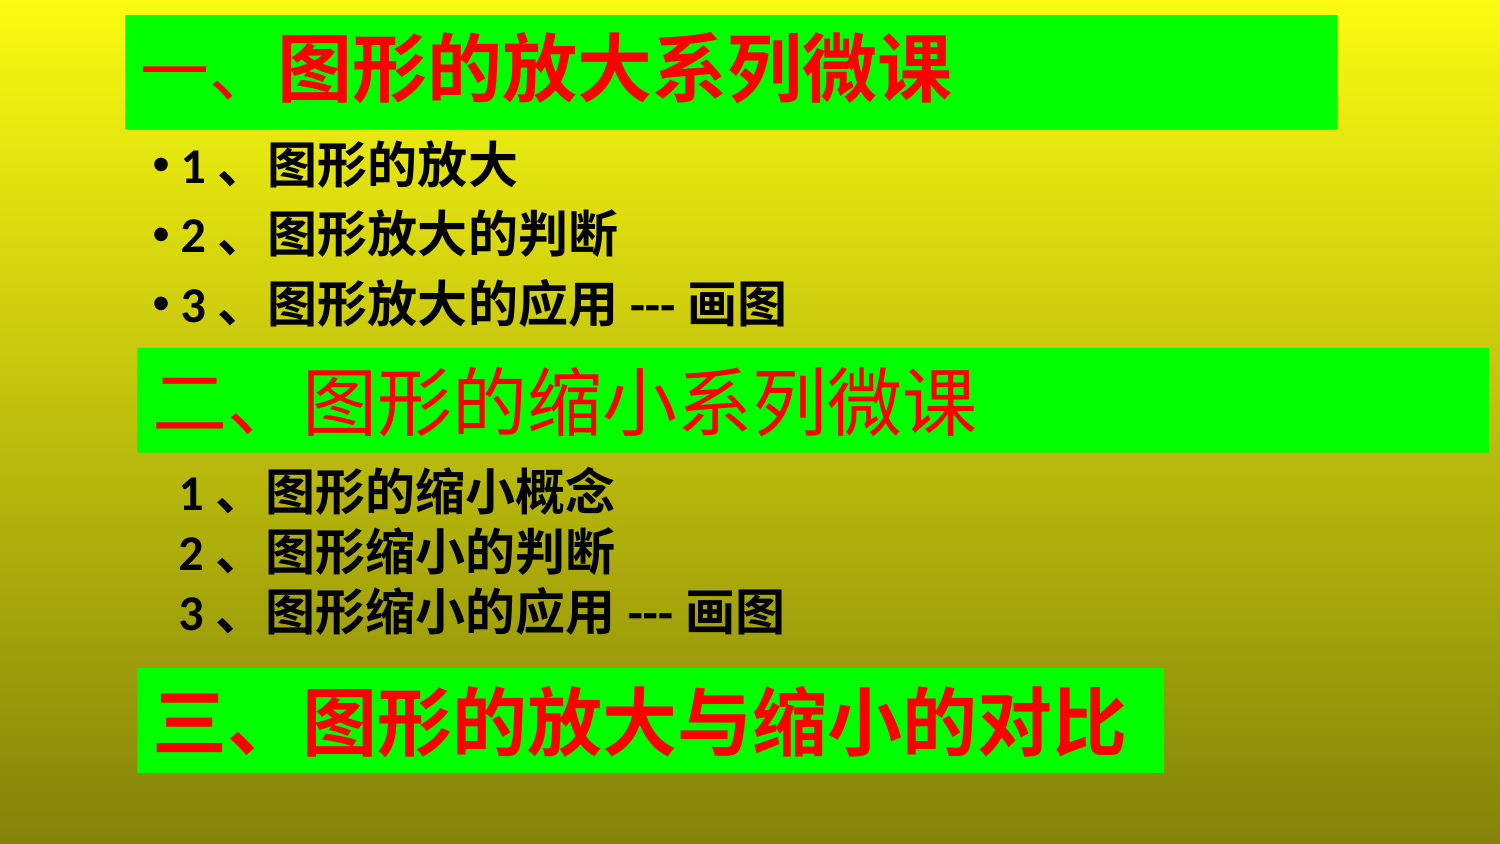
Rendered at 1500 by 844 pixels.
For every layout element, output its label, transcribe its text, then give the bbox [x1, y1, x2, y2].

list 1、图形的放大 2、图形放大的判断 3、图形放大的应用---画图 [137, 453, 1432, 669]
text_box 三、图形的放大与缩小的对比 [137, 668, 1165, 773]
title 一、图形的放大系列微课 [125, 15, 1338, 130]
list 1、图形的放大 2、图形放大的判断 3、图形放大的应用---画图 [137, 132, 1432, 347]
text_box 1、图形的缩小概念 2、图形缩小的判断 3、图形缩小的应用---画图 [163, 452, 800, 648]
text_box 二、图形的缩小系列微课 [137, 347, 1489, 453]
